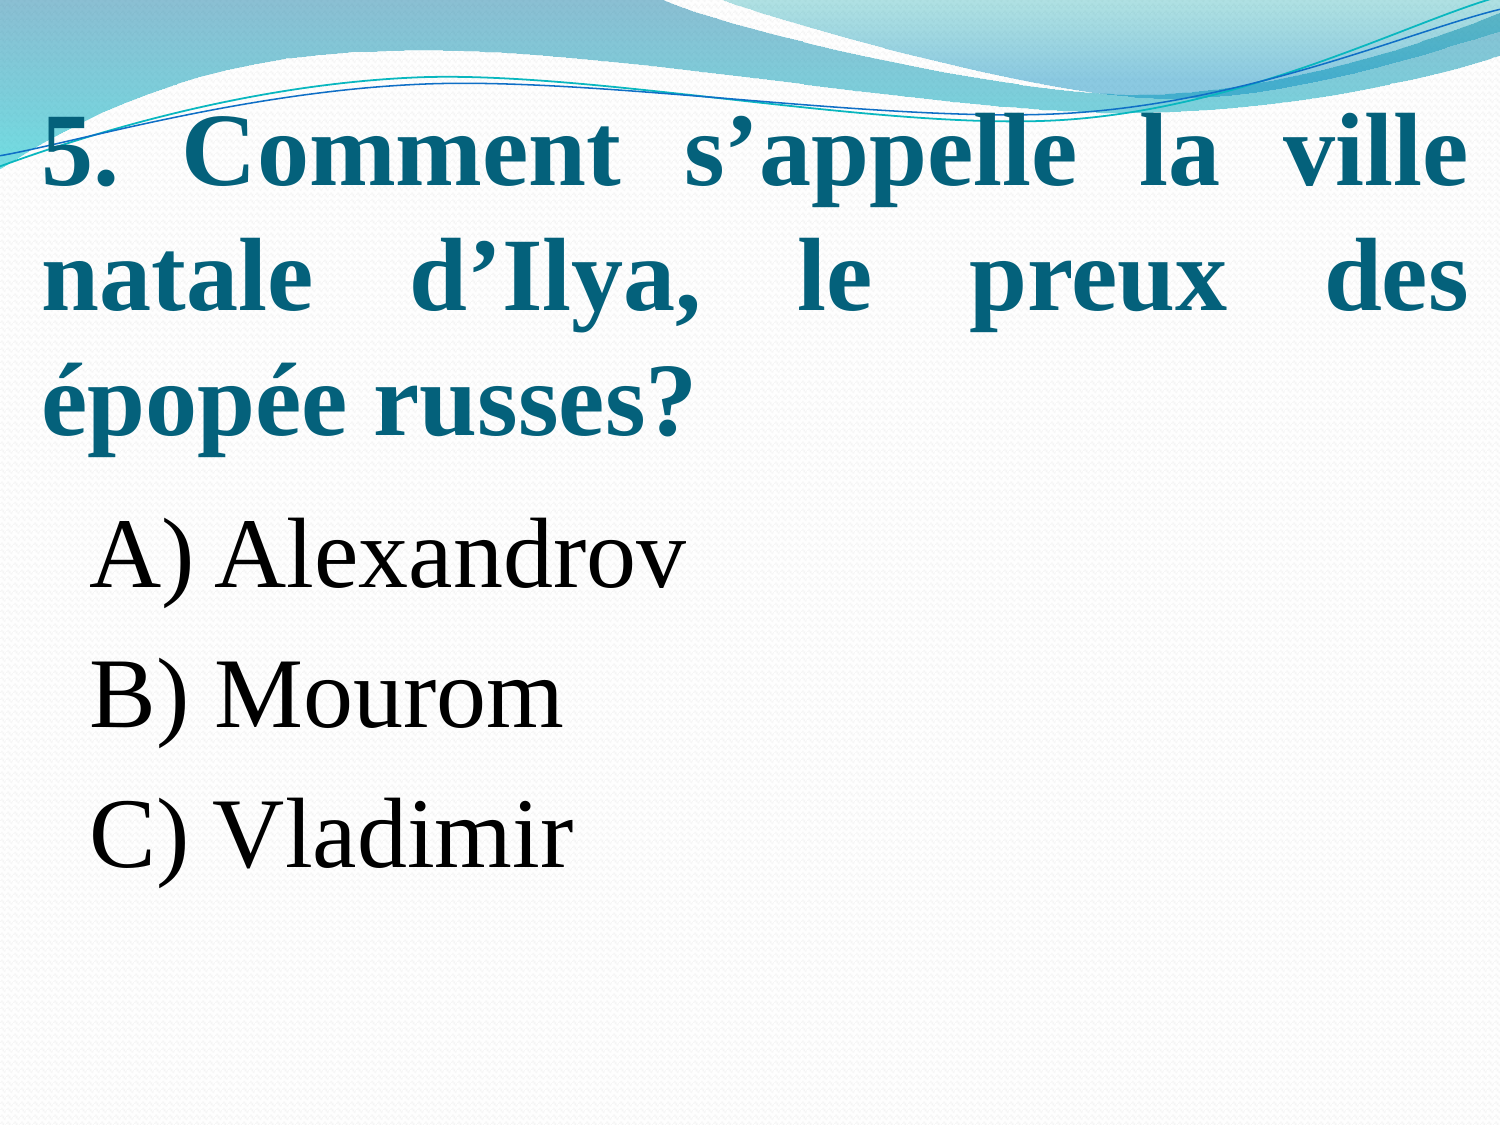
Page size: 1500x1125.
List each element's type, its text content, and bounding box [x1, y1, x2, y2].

list A) Alexandrov B) Mourom C) Vladimir [75, 479, 1425, 1038]
title 5. Comment s’appelle la ville natale d’Ilya, le preux des épopée russes? [41, 115, 1471, 457]
